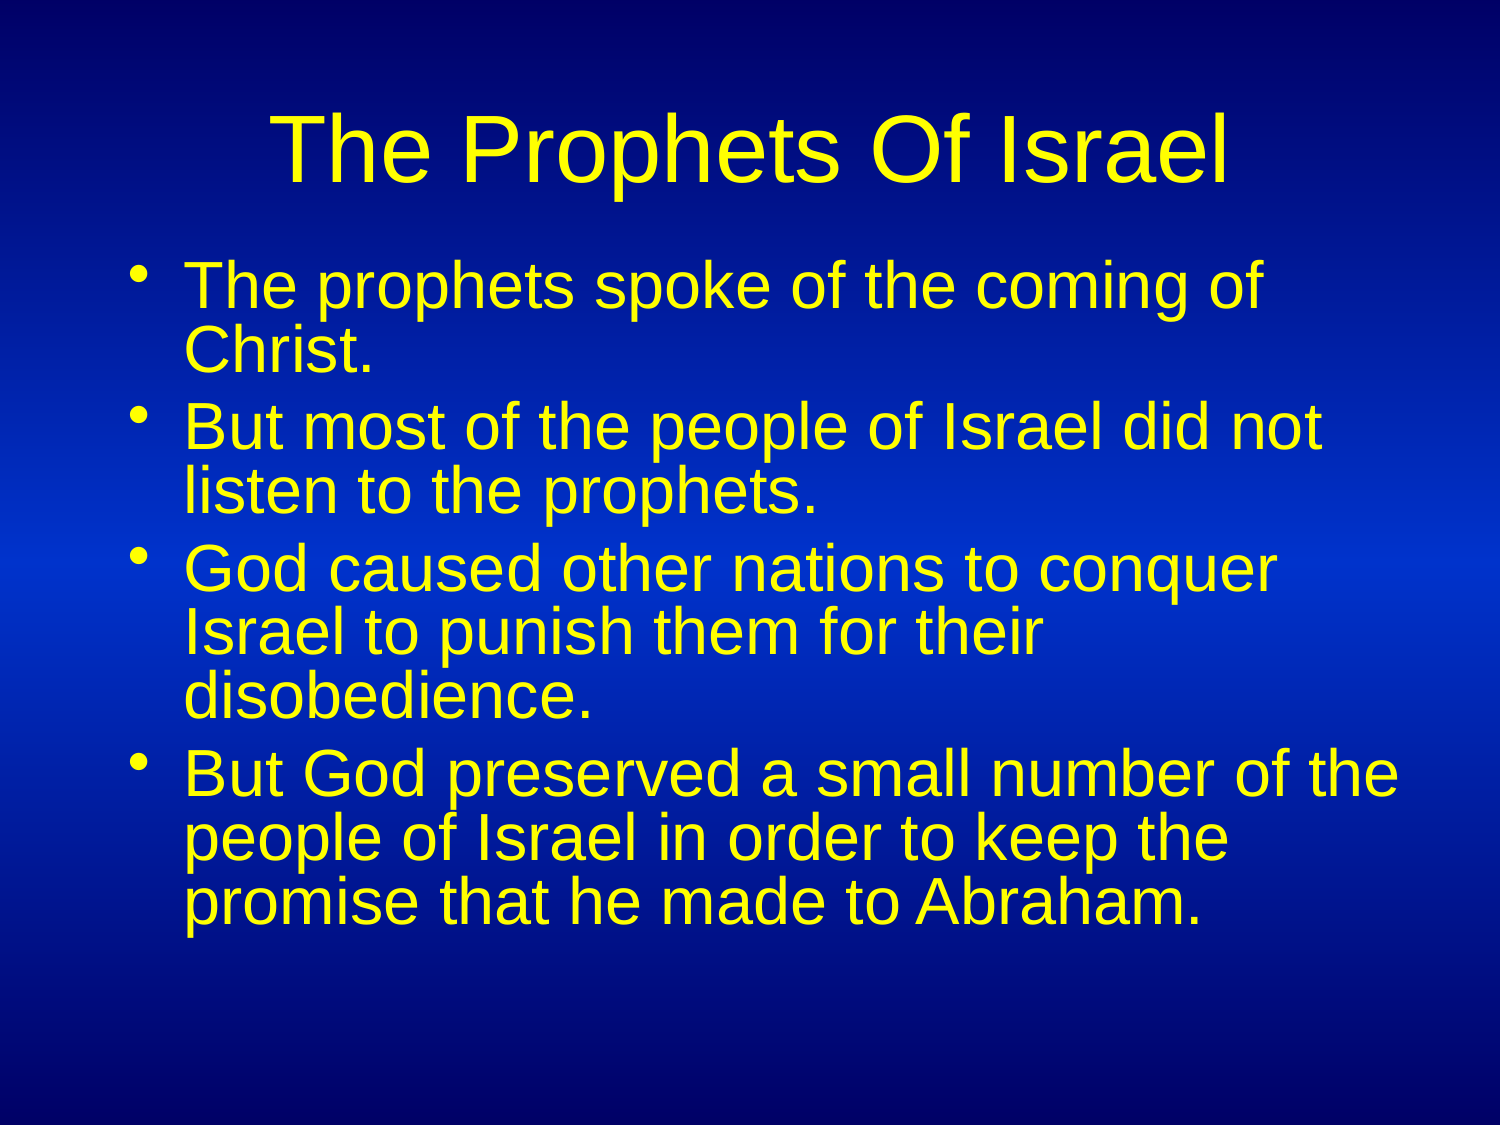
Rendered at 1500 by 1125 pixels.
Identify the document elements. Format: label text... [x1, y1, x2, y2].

title The Prophets Of Israel [37, 50, 1463, 238]
list The prophets spoke of the coming of Christ. But most of the people of Israel did not listen to the prophets. God caused other nations to conquer Israel to punish them for their disobedience. But God preserved a small number of the people of Israel in order to keep the promise that he made to Abraham. [112, 249, 1438, 1038]
